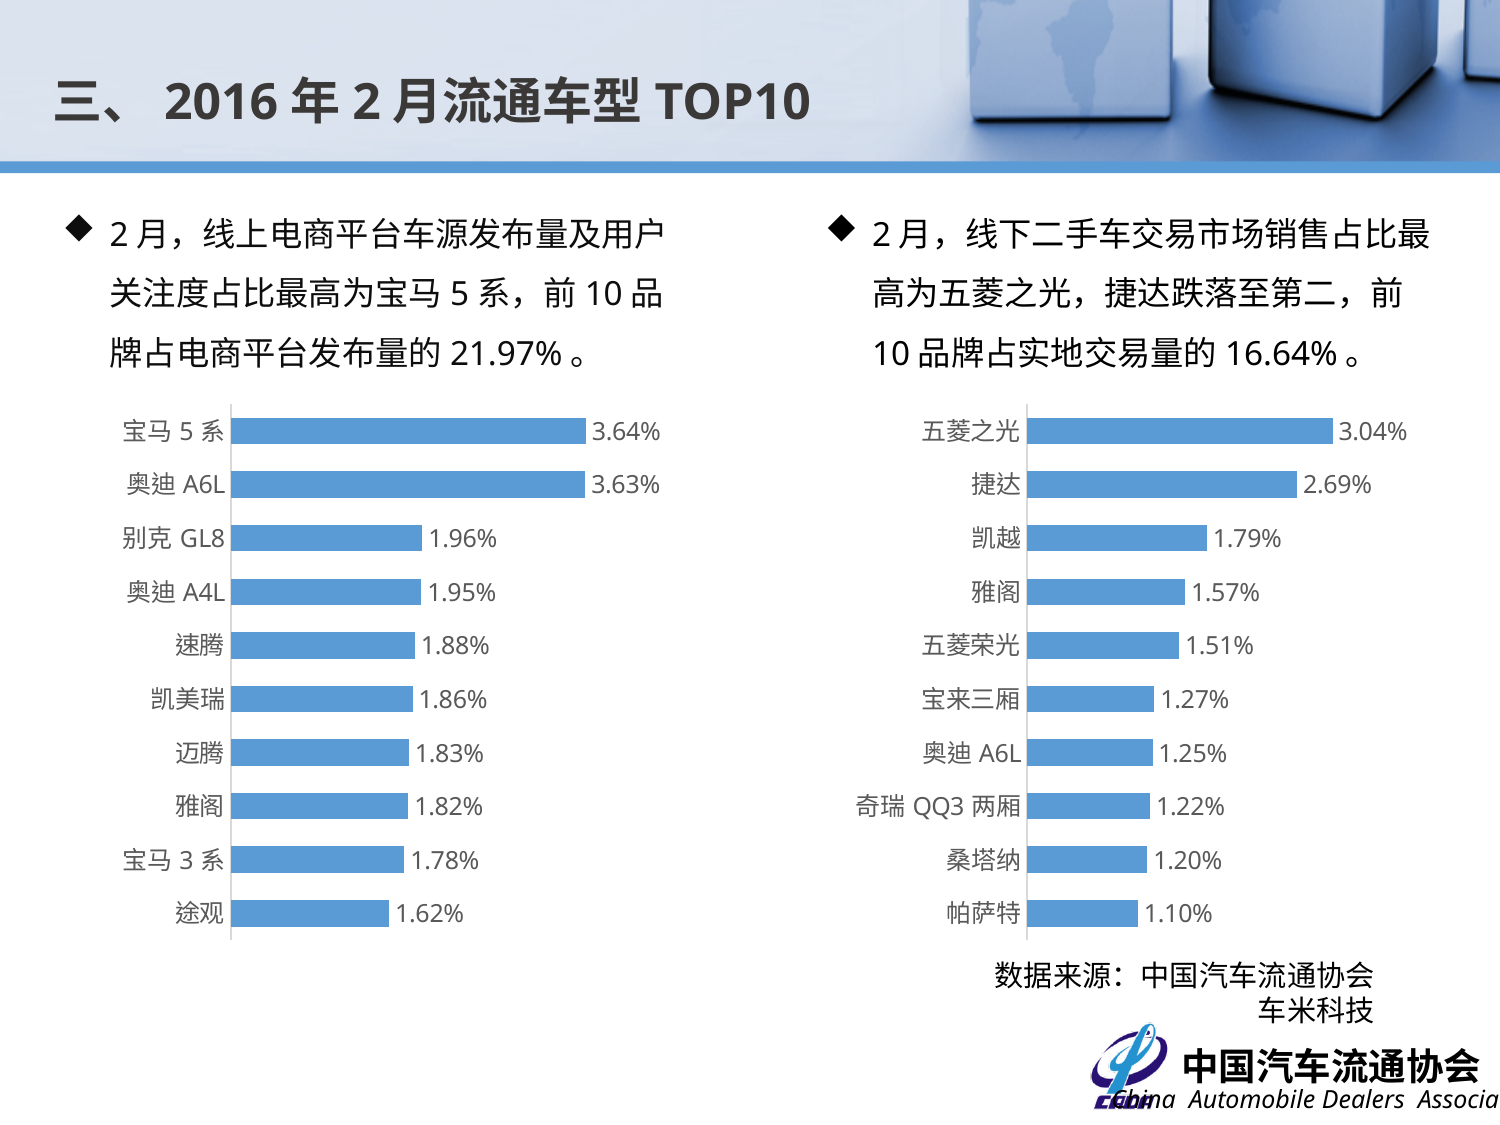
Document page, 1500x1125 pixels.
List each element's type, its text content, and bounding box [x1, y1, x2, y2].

picture [0, 0, 1500, 161]
picture [1086, 1035, 1172, 1114]
picture [1164, 1096, 1171, 1106]
text_box 三、2016年2月流通车型TOP10 [37, 62, 903, 138]
text_box 2月，线下二手车交易市场销售占比最高为五菱之光，捷达跌落至第二，前10品牌占实地交易量的16.64%。 [810, 185, 1459, 380]
chart [73, 386, 666, 959]
text_box 2月，线上电商平台车源发布量及用户关注度占比最高为宝马5系，前10品牌占电商平台发布量的21.97%。 [47, 185, 696, 380]
text_box 数据来源：中国汽车流通协会 车米科技 [966, 959, 1390, 1035]
chart [833, 386, 1425, 959]
